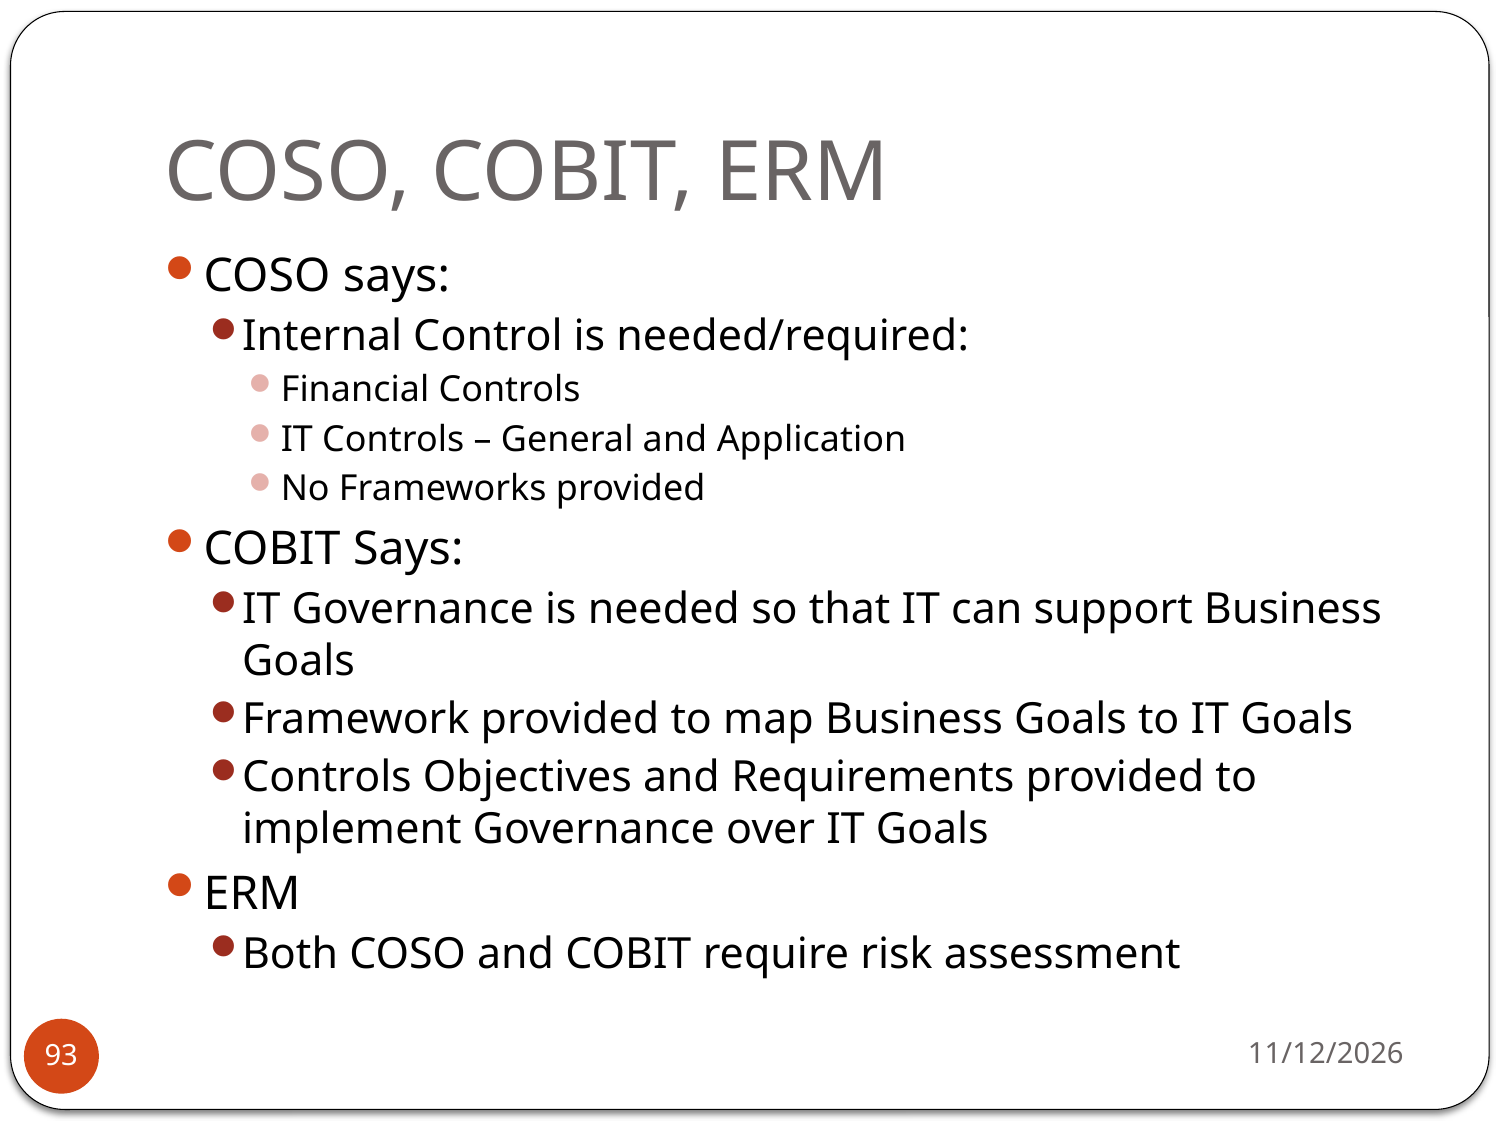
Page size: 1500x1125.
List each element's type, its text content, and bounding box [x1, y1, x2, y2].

slide_number 93 [23, 1018, 99, 1094]
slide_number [1012, 1015, 1419, 1094]
list COSO says: Internal Control is needed/required: Financial Controls IT Controls – General and Application No Frameworks provided COBIT Says: IT Governance is needed so that IT can support Business Goals Framework provided to map Business Goals to IT Goals Controls Objectives and Requirements provided to implement Governance over IT Goals ERM Both COSO and COBIT require risk assessment [150, 237, 1425, 988]
title COSO, COBIT, ERM [150, 45, 1425, 233]
